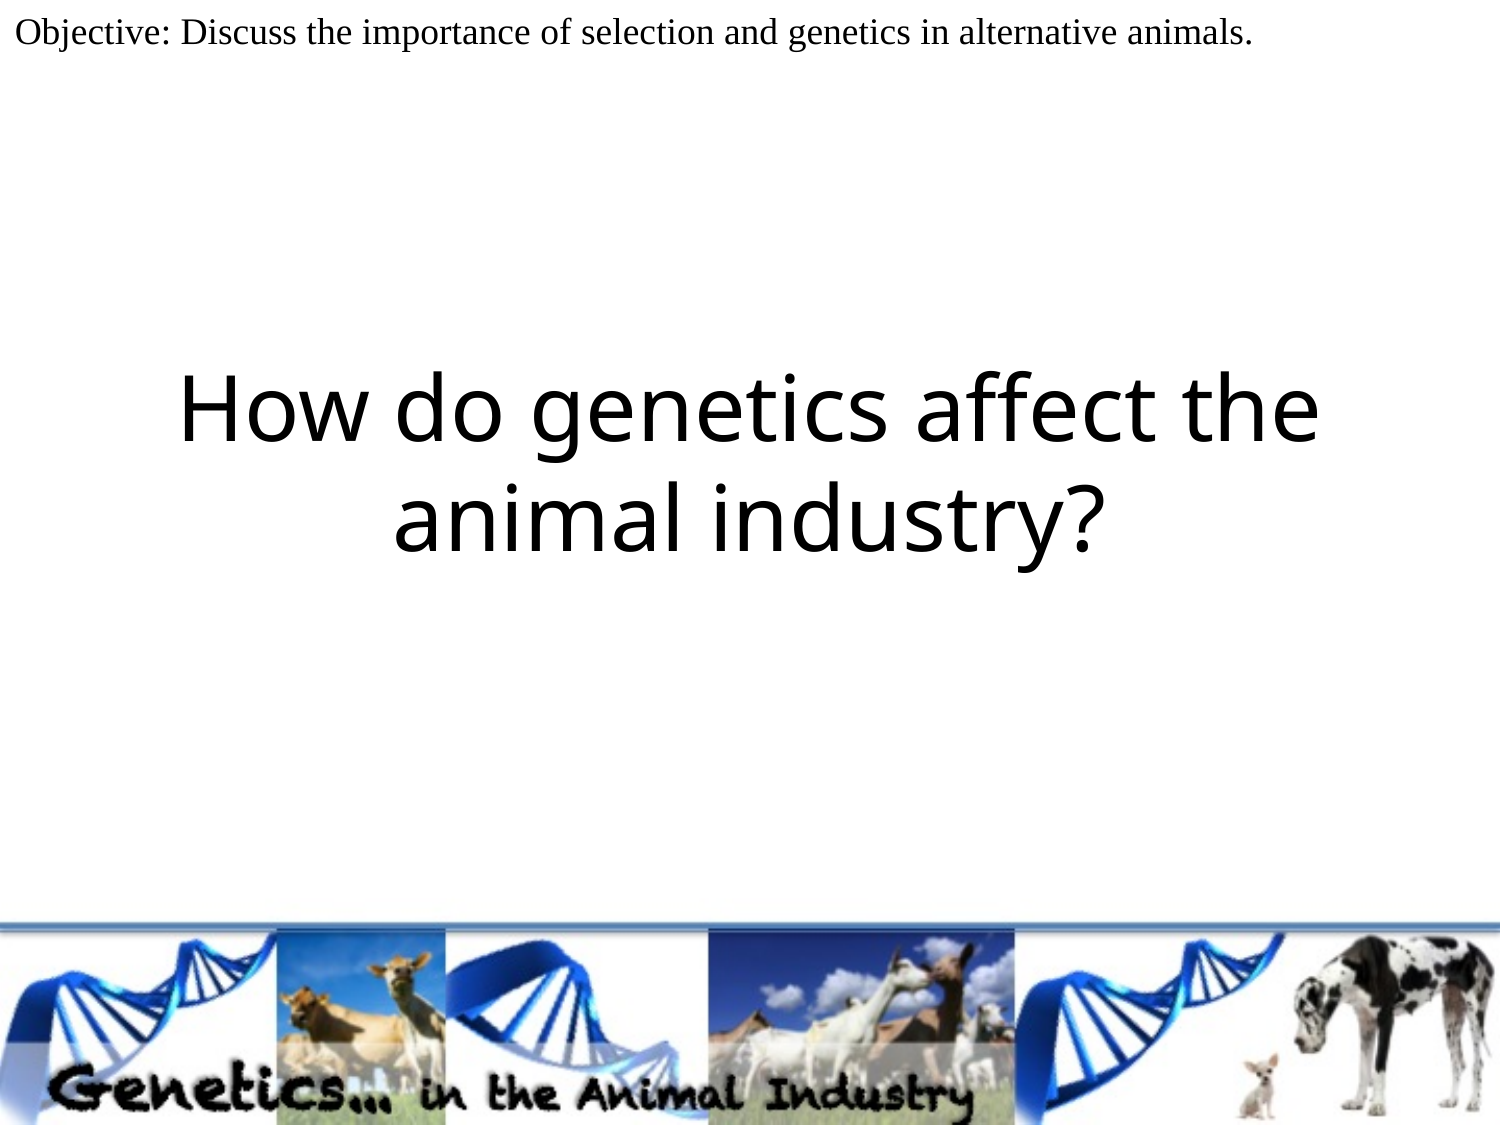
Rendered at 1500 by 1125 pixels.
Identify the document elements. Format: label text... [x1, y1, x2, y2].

text_box Objective: Discuss the importance of selection and genetics in alternative animals. [0, 0, 1277, 60]
picture [0, 0, 1500, 1125]
title How do genetics affect the animal industry? [75, 285, 1425, 634]
